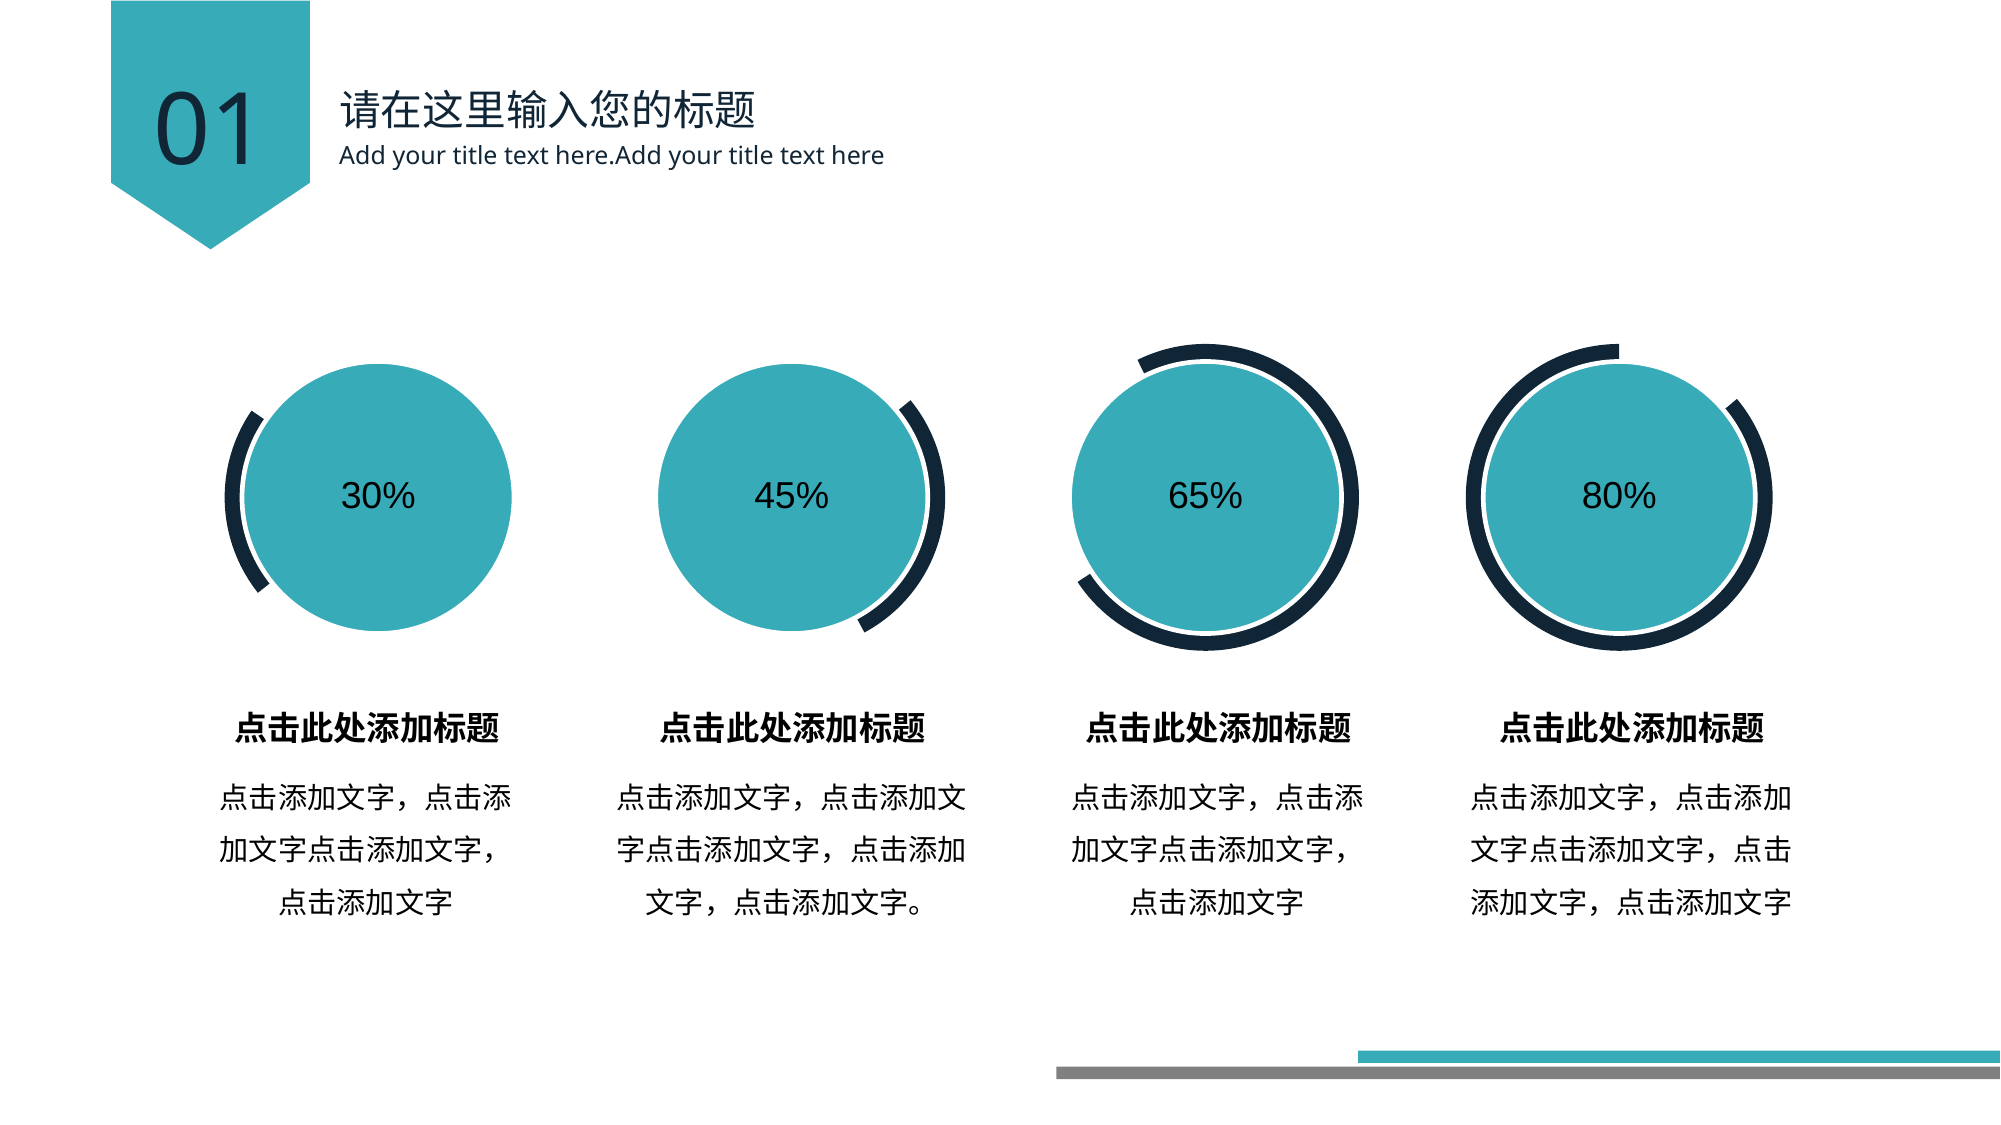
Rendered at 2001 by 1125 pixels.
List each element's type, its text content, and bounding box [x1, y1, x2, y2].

text_box 请在这里输入您的标题 [333, 66, 921, 128]
text_box [1076, 342, 1361, 652]
text_box 点击添加文字，点击添加文字点击添加文字，点击添加文字，点击添加文字 [1468, 761, 1795, 920]
text_box [1055, 1066, 2000, 1080]
text_box 点击添加文字，点击添加文字点击添加文字，点击添加文字，点击添加文字。 [615, 761, 968, 920]
text_box 45% [733, 463, 850, 524]
text_box 点击此处添加标题 [645, 688, 941, 755]
text_box [1464, 342, 1774, 652]
text_box [240, 360, 516, 635]
text_box 30% [320, 463, 436, 524]
text_box 01 [113, 56, 308, 192]
text_box [856, 398, 947, 634]
text_box 点击此处添加标题 [1070, 688, 1367, 755]
text_box Add your title text here.Add your title text here [333, 128, 921, 175]
text_box 点击添加文字，点击添加文字点击添加文字，点击添加文字 [1060, 761, 1375, 920]
text_box 80% [1561, 463, 1678, 524]
text_box 点击此处添加标题 [1484, 688, 1781, 755]
text_box [1068, 360, 1343, 635]
text_box 点击此处添加标题 [219, 688, 515, 755]
text_box [110, 0, 311, 186]
text_box 65% [1147, 463, 1264, 524]
text_box 点击添加文字，点击添加文字点击添加文字，点击添加文字 [208, 761, 524, 920]
text_box [1482, 360, 1757, 635]
text_box [223, 409, 271, 595]
text_box [123, 192, 299, 251]
text_box [654, 360, 929, 635]
text_box [1357, 1050, 2000, 1064]
